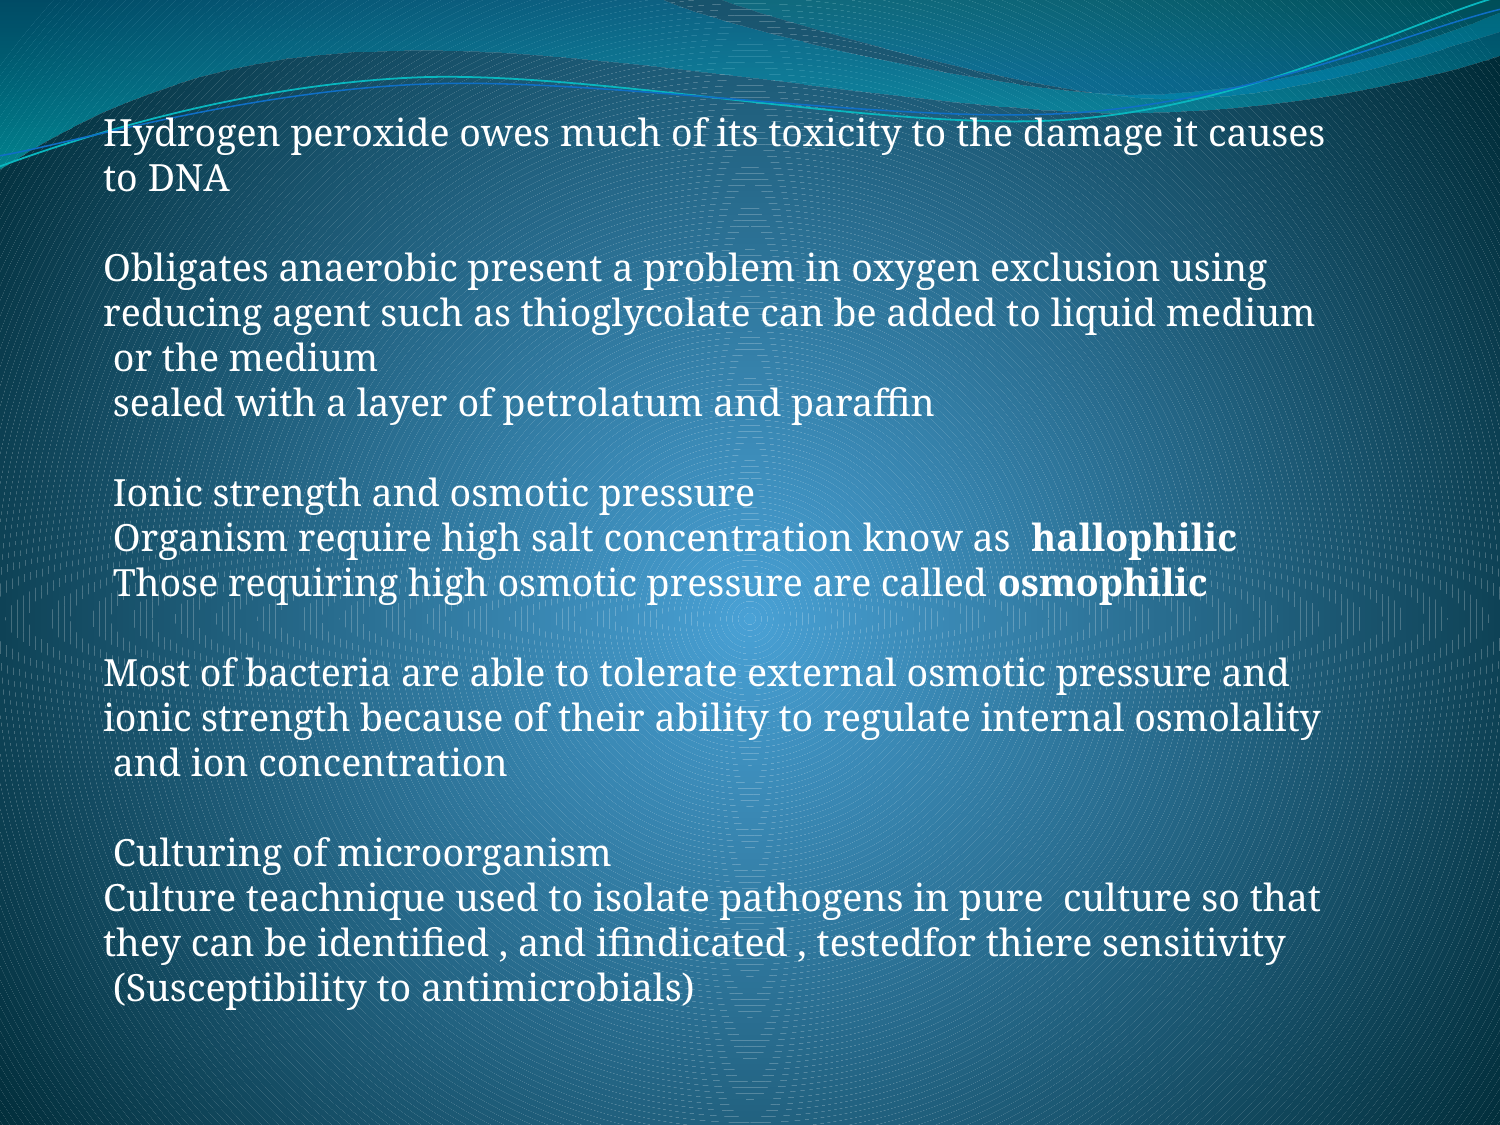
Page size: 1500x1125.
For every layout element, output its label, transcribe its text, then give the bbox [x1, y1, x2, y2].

text_box Hydrogen peroxide owes much of its toxicity to the damage it causes to DNA Obligates anaerobic present a problem in oxygen exclusion using reducing agent such as thioglycolate can be added to liquid medium or the medium sealed with a layer of petrolatum and paraffin Ionic strength and osmotic pressure Organism require high salt concentration know as hallophilic Those requiring high osmotic pressure are called osmophilic Most of bacteria are able to tolerate external osmotic pressure and ionic strength because of their ability to regulate internal osmolality and ion concentration Culturing of microorganism Culture teachnique used to isolate pathogens in pure culture so that they can be identified , and ifindicated , testedfor thiere sensitivity (Susceptibility to antimicrobials) [88, 101, 1365, 1107]
